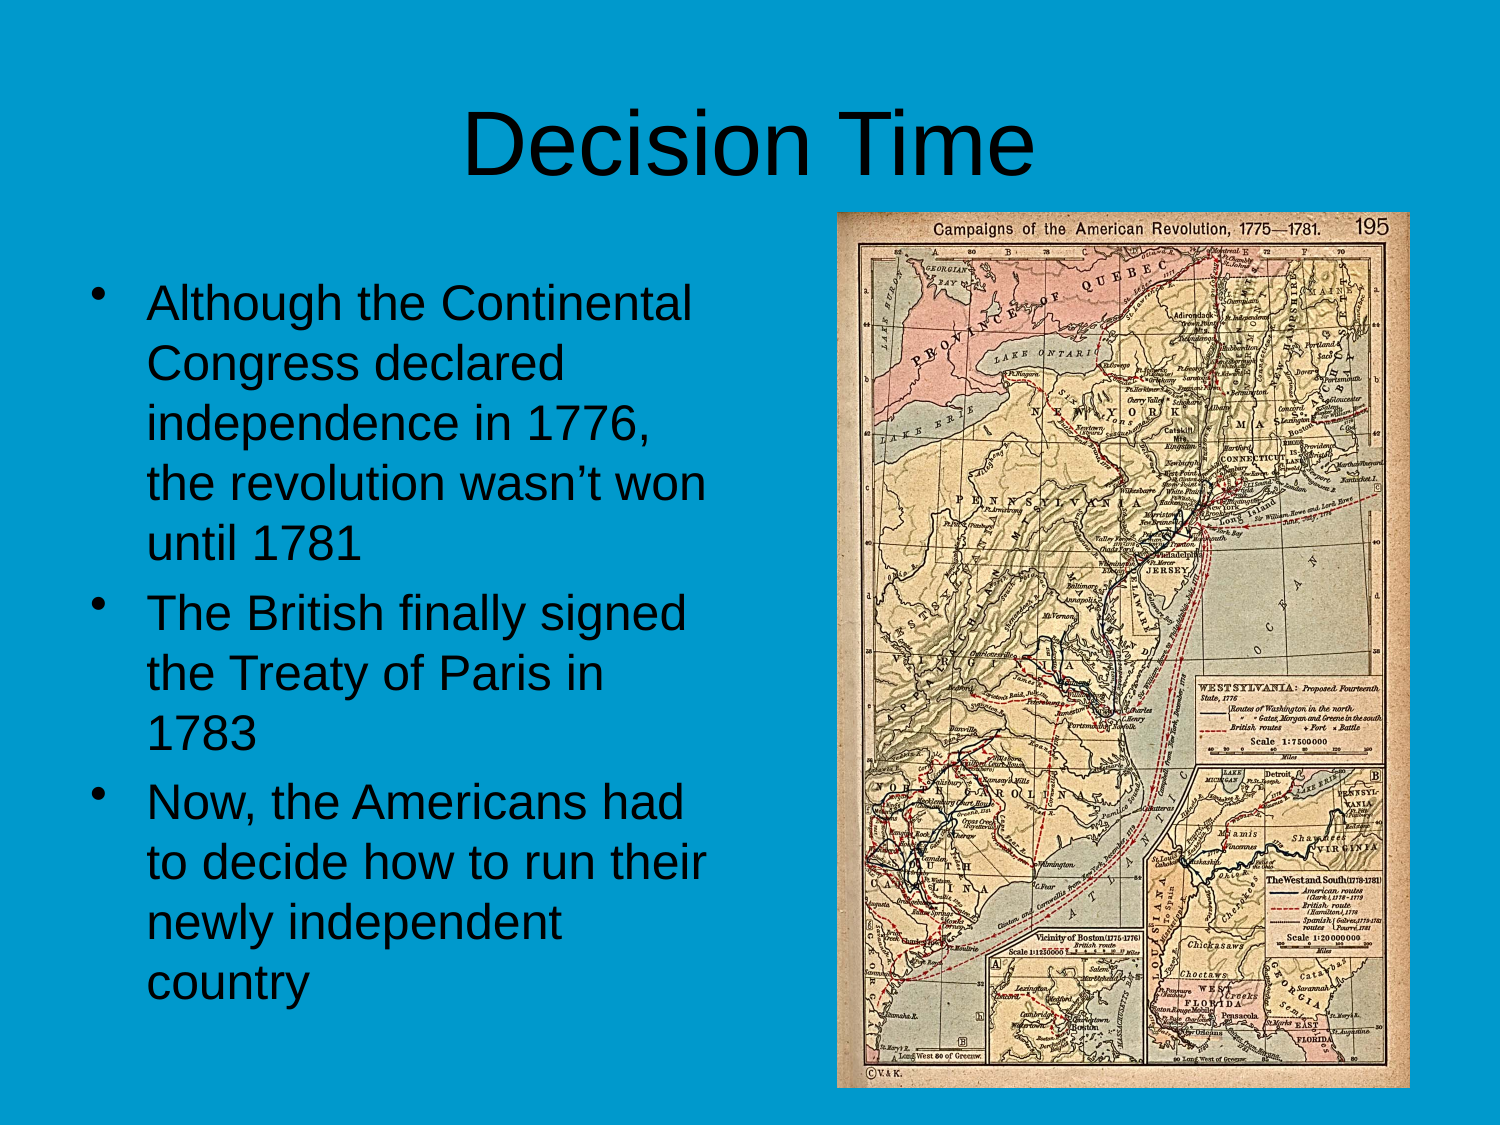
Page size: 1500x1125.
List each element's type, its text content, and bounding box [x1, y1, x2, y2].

title Decision Time [75, 45, 1425, 233]
picture [838, 213, 1409, 1087]
list Although the Continental Congress declared independence in 1776, the revolution wasn’t won until 1781 The British finally signed the Treaty of Paris in 1783 Now, the Americans had to decide how to run their newly independent country [75, 262, 738, 1063]
